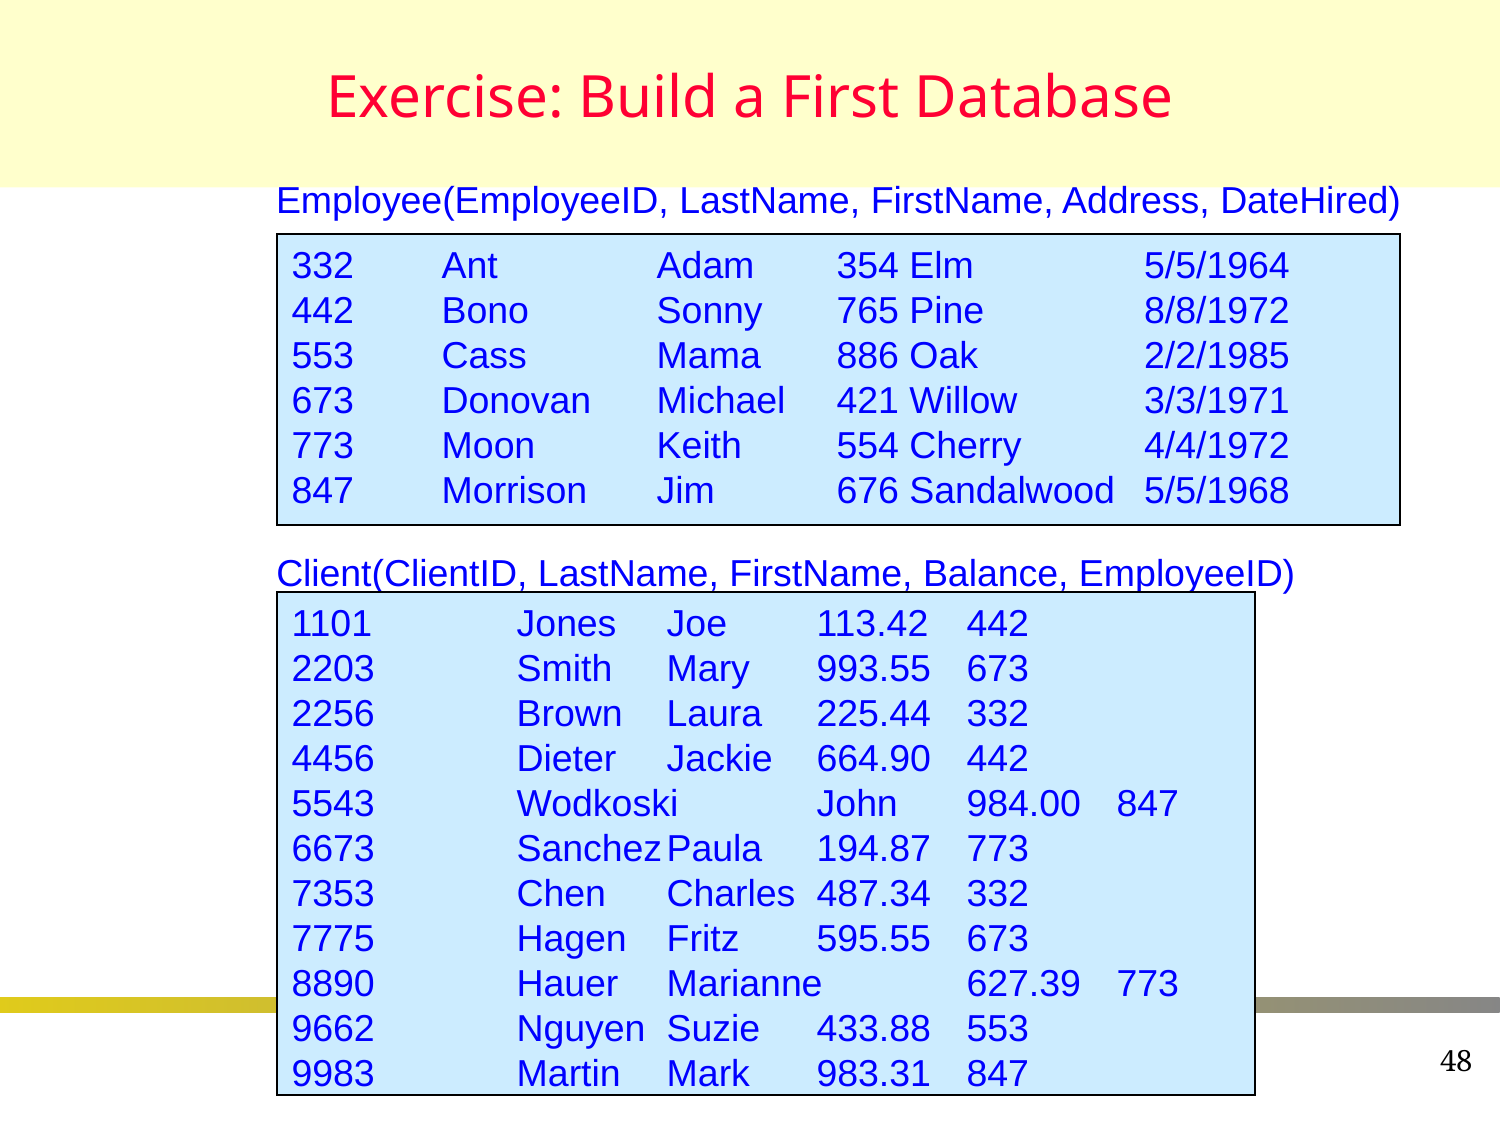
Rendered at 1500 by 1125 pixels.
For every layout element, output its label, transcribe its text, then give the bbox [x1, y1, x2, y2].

text_box 332 Ant Adam 354 Elm 5/5/1964 442 Bono Sonny 765 Pine 8/8/1972 553 Cass Mama 886 Oak 2/2/1985 673 Donovan Michael 421 Willow 3/3/1971 773 Moon Keith 554 Cherry 4/4/1972 847 Morrison Jim 676 Sandalwood 5/5/1968 [276, 233, 1400, 525]
title Exercise: Build a First Database [0, 0, 1500, 188]
text_box 1101 Jones Joe 113.42 442 2203 Smith Mary 993.55 673 2256 Brown Laura 225.44 332 4456 Dieter Jackie 664.90 442 5543 Wodkoski John 984.00 847 6673 Sanchez Paula 194.87 773 7353 Chen Charles 487.34 332 7775 Hagen Fritz 595.55 673 8890 Hauer Marianne 627.39 773 9662 Nguyen Suzie 433.88 553 9983 Martin Mark 983.31 847 [276, 591, 1256, 1095]
slide_number 48 [1174, 1024, 1488, 1101]
text_box Employee(EmployeeID, LastName, FirstName, Address, DateHired) [261, 168, 1424, 228]
text_box Client(ClientID, LastName, FirstName, Balance, EmployeeID) [261, 541, 1341, 602]
